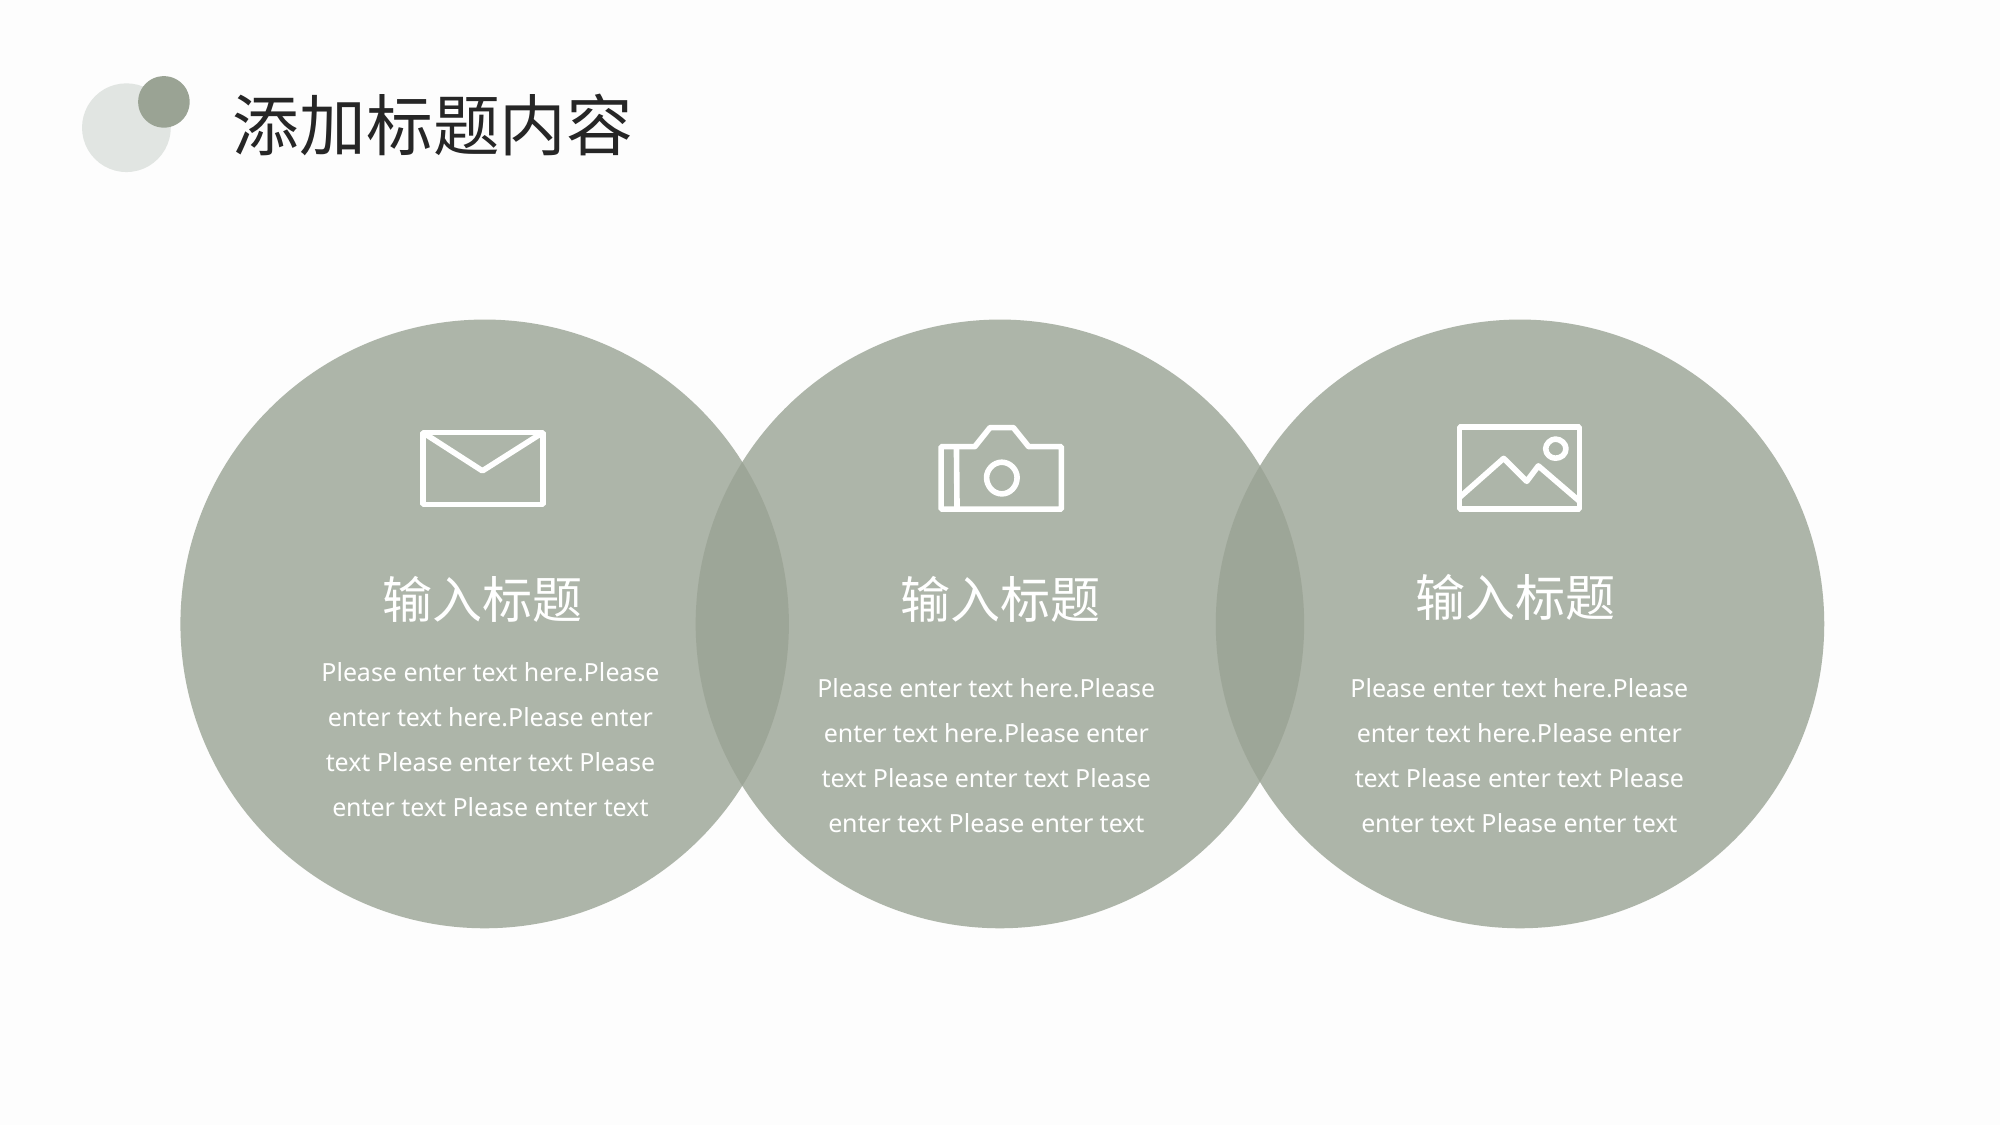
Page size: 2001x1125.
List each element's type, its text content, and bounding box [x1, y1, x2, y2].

text_box [695, 319, 1260, 929]
text_box 添加标题内容 [218, 76, 649, 171]
text_box 输入标题 [279, 561, 685, 636]
text_box [180, 319, 742, 929]
text_box Please enter text here.Please enter text here.Please enter text Please enter text Please enter text Please enter text [288, 634, 694, 829]
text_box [422, 432, 544, 505]
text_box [1459, 427, 1580, 509]
text_box 输入标题 [1312, 558, 1718, 634]
text_box Please enter text here.Please enter text here.Please enter text Please enter text Please enter text Please enter text [783, 650, 1190, 845]
text_box Please enter text here.Please enter text here.Please enter text Please enter text Please enter text Please enter text [1316, 650, 1723, 845]
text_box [81, 76, 190, 172]
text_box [941, 427, 1062, 510]
text_box 输入标题 [797, 561, 1203, 636]
text_box [1215, 319, 1825, 929]
